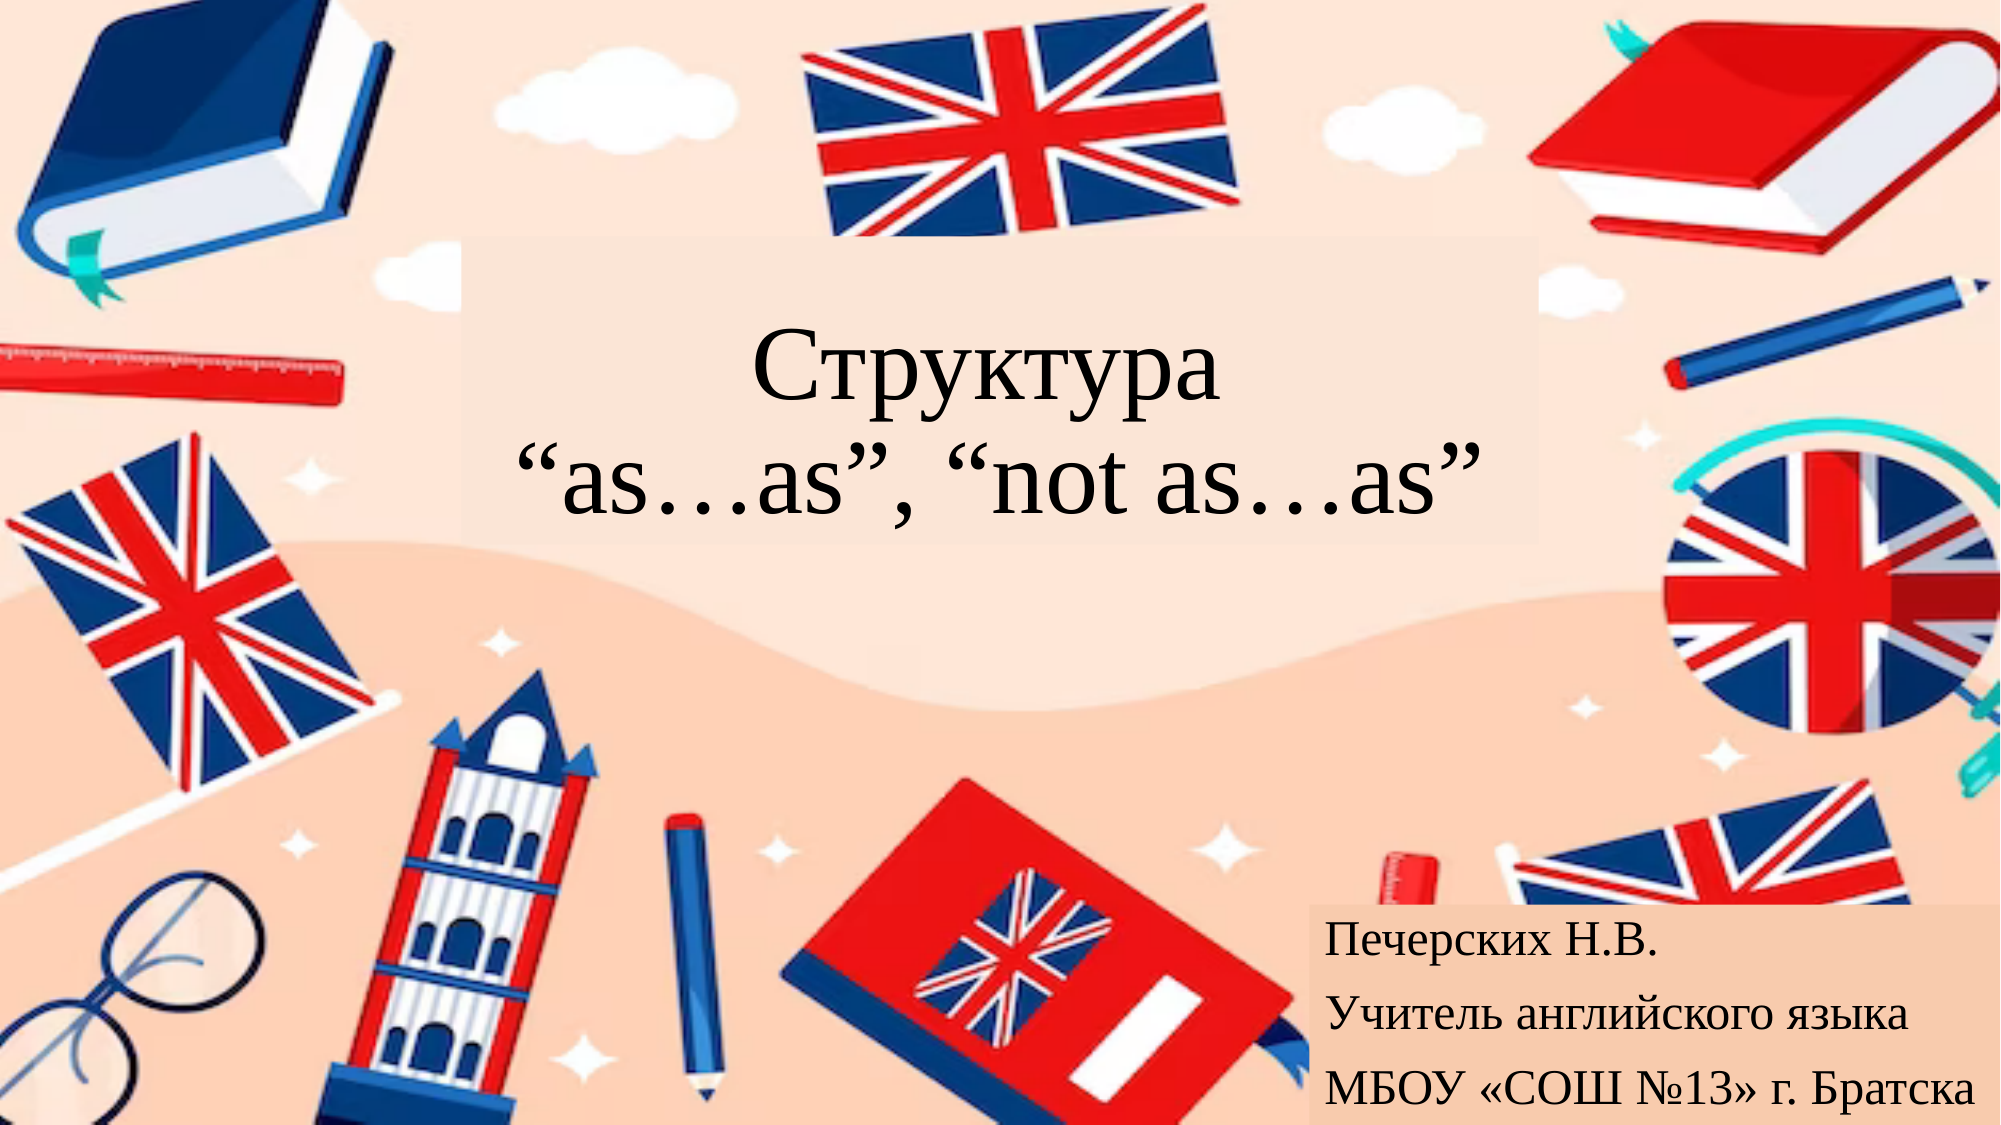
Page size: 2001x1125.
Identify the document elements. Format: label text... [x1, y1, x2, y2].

picture [0, 0, 2001, 1125]
subtitle Печерских Н.В. Учитель английского языка МБОУ «СОШ №13» г. Братска [1309, 904, 2000, 1125]
title Структура “as…as”, “not as…as” [461, 236, 1539, 545]
